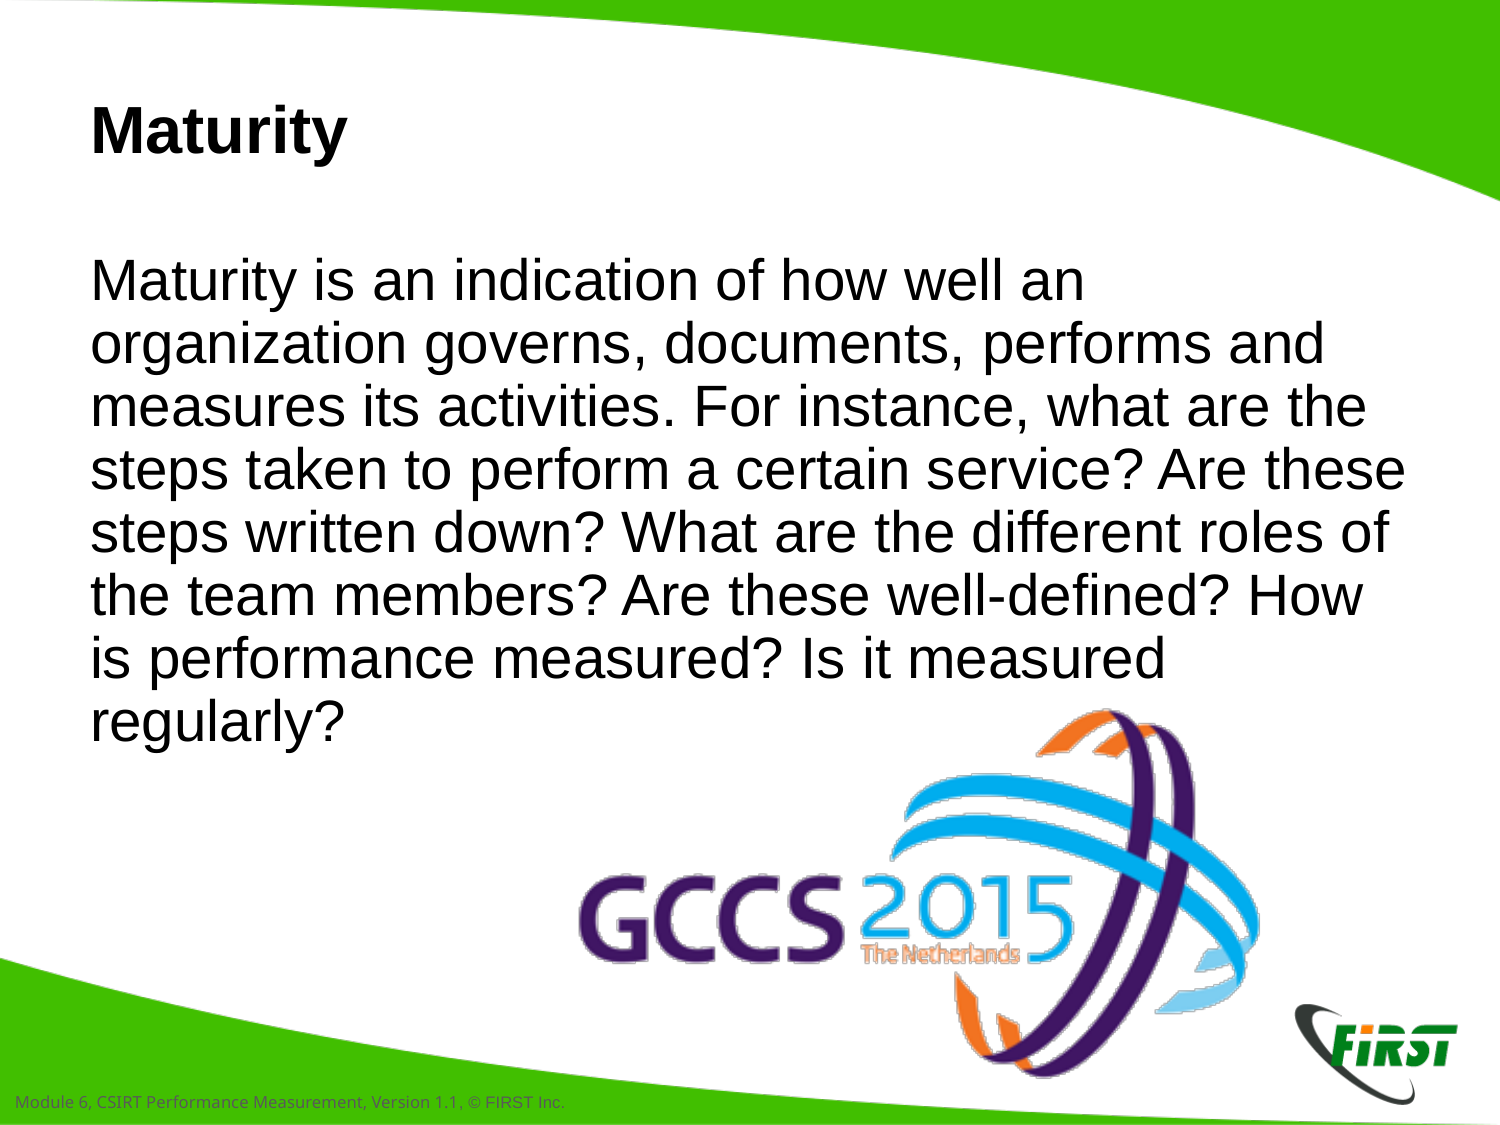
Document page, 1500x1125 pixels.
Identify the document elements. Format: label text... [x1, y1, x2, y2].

title Maturity [75, 59, 1436, 205]
list Maturity is an indication of how well an organization governs, documents, performs and measures its activities. For instance, what are the steps taken to perform a certain service? Are these steps written down? What are the different roles of the team members? Are these well-defined? How is performance measured? Is it measured regularly? [75, 242, 1436, 1015]
picture [0, 0, 1500, 1125]
